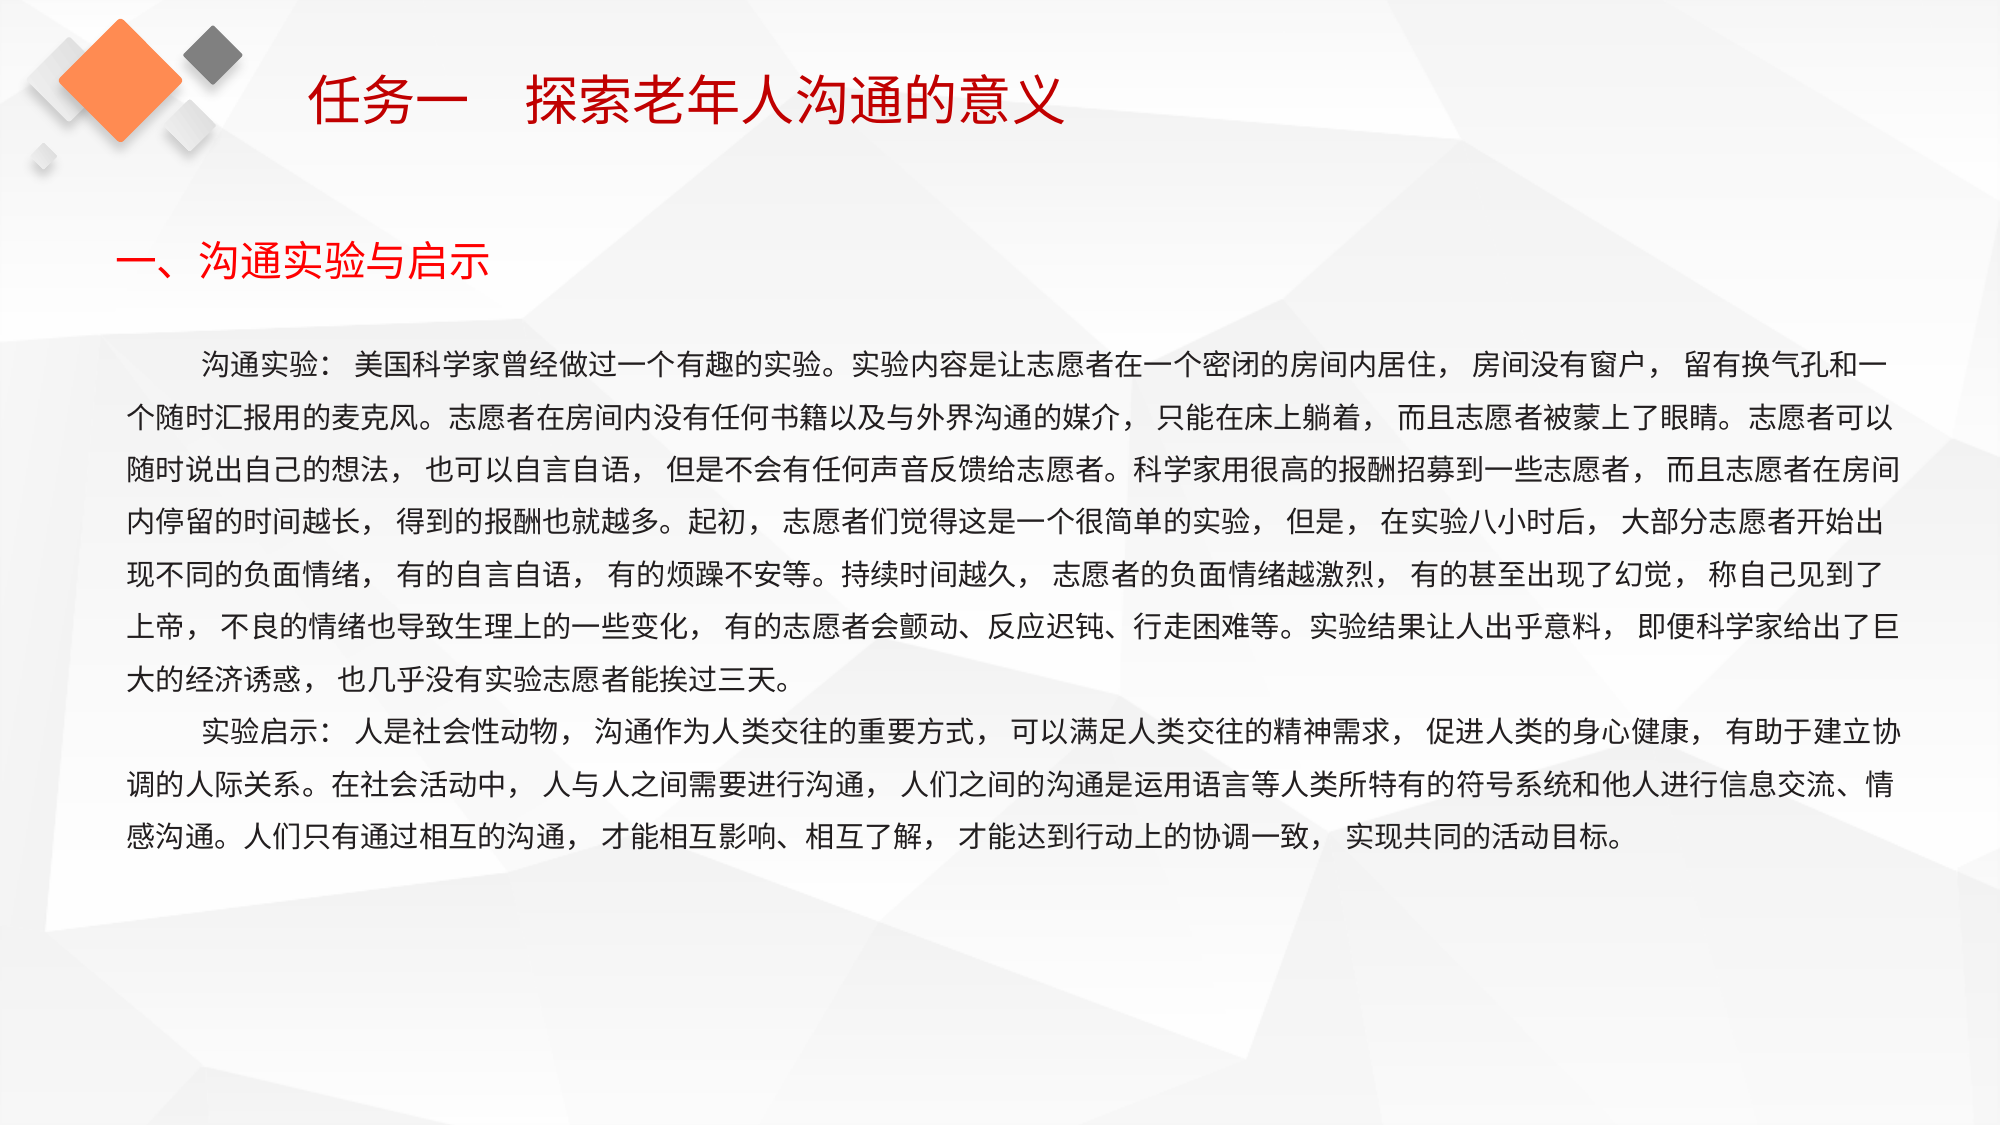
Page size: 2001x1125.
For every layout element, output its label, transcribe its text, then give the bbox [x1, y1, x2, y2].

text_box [34, 33, 235, 166]
text_box 任务一 探索老年人沟通的意义 [292, 58, 1380, 139]
text_box 沟通实验： 美国科学家曾经做过一个有趣的实验。实验内容是让志愿者在一个密闭的房间内居住， 房间没有窗户， 留有换气孔和一个随时汇报用的麦克风。志愿者在房间内没有任何书籍以及与外界沟通的媒介， 只能在床上躺着， 而且志愿者被蒙上了眼睛。志愿者可以随时说出自己的想法， 也可以自言自语， 但是不会有任何声音反馈给志愿者。科学家用很高的报酬招募到一些志愿者， 而且志愿者在房间内停留的时间越长， 得到的报酬也就越多。起初， 志愿者们觉得这是一个很简单的实验， 但是， 在实验八小时后， 大部分志愿者开始出现不同的负面情绪， 有的自言自语， 有的烦躁不安等。持续时间越久， 志愿者的负面情绪越激烈， 有的甚至出现了幻觉， 称自己见到了上帝， 不良的情绪也导致生理上的一些变化， 有的志愿者会颤动、反应迟钝、行走困难等。实验结果让人出乎意料， 即便科学家给出了巨大的经济诱惑， 也几乎没有实验志愿者能挨过三天。 实验启示： 人是社会性动物， 沟通作为人类交往的重要方式， 可以满足人类交往的精神需求， 促进人类的身心健康， 有助于建立协调的人际关系。在社会活动中， 人与人之间需要进行沟通， 人们之间的沟通是运用语言等人类所特有的符号系统和他人进行信息交流、情感沟通。人们只有通过相互的沟通， 才能相互影响、相互了解， 才能达到行动上的协调一致， 实现共同的活动目标。 [111, 321, 1926, 861]
text_box 一、沟通实验与启示 [100, 227, 1188, 292]
picture [0, 0, 2000, 1125]
